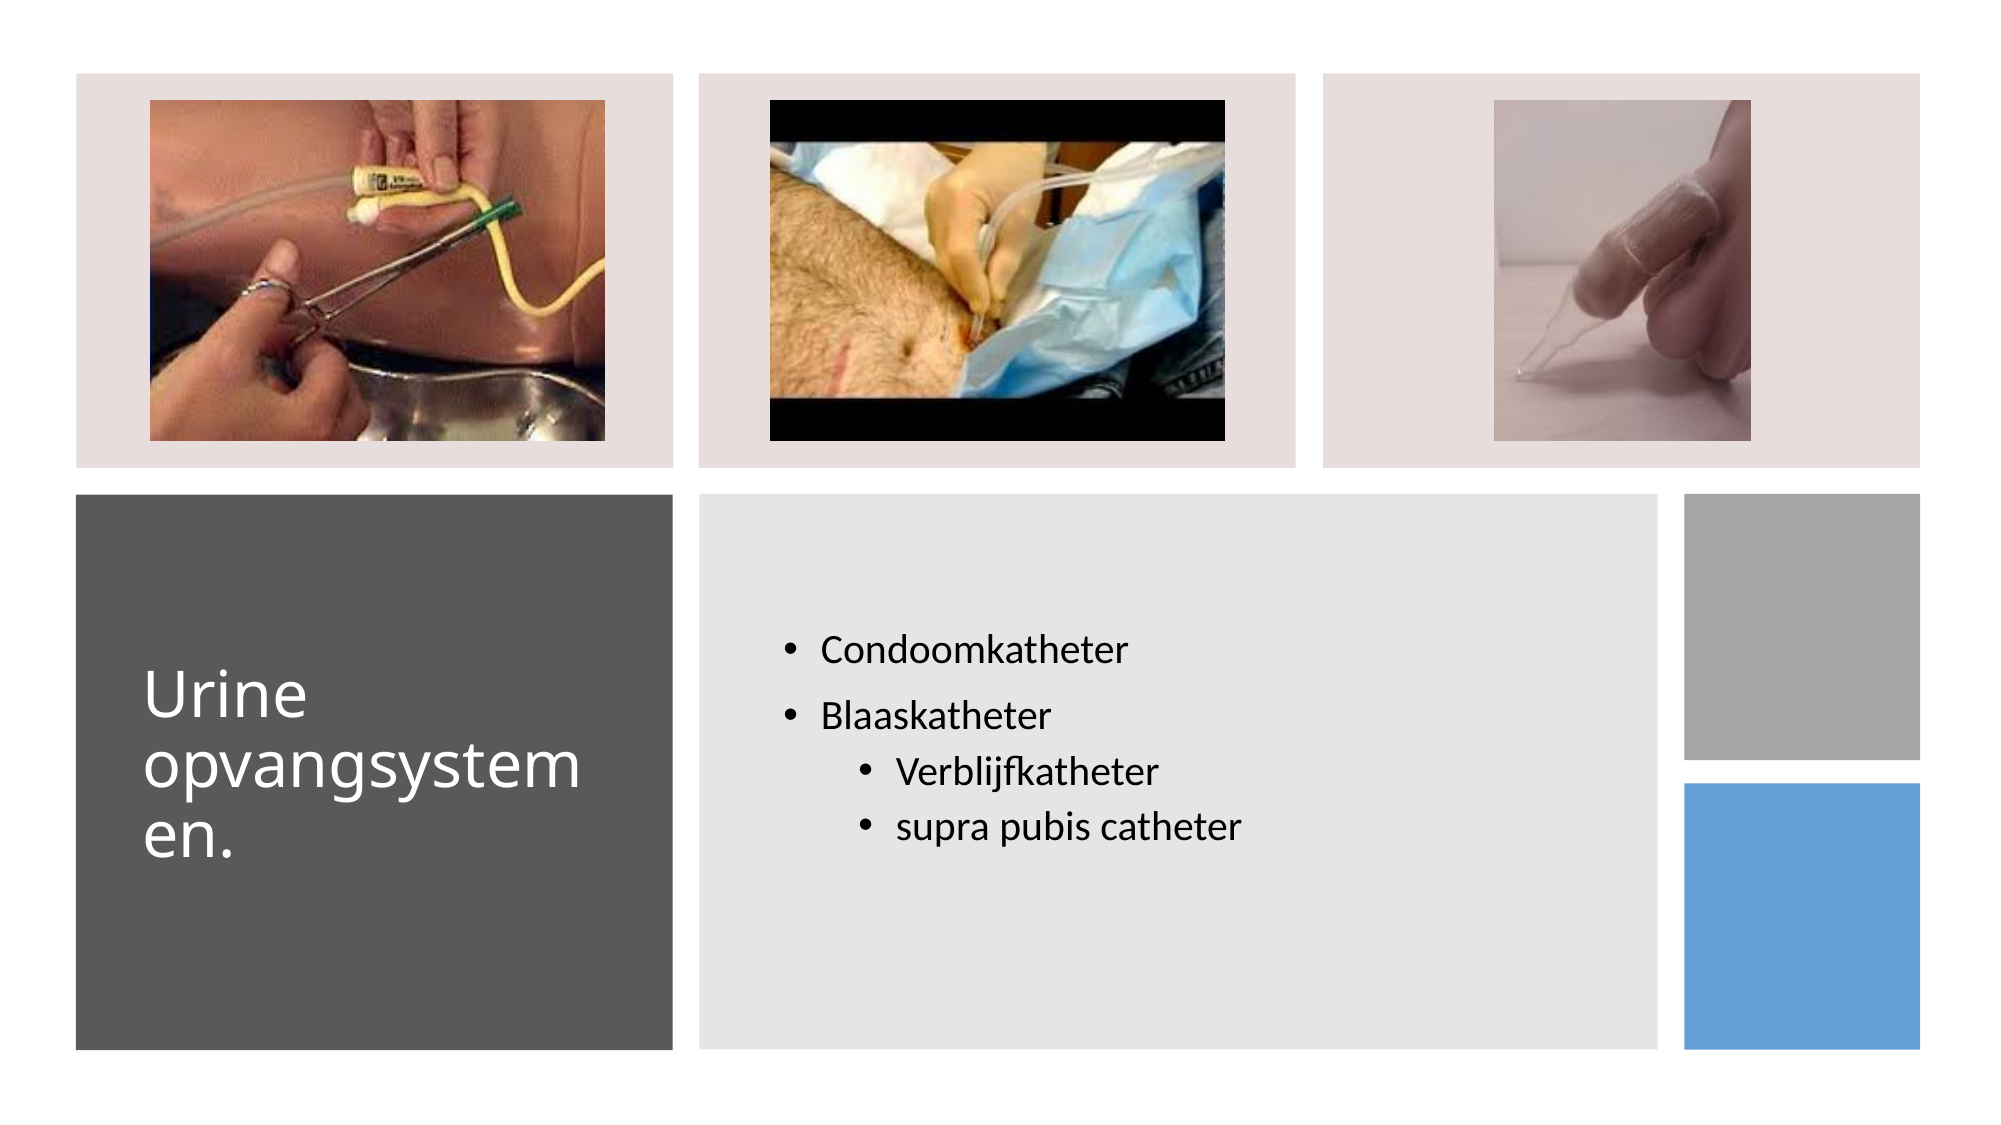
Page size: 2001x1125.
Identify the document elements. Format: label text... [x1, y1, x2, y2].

text_box [75, 72, 674, 469]
text_box [1322, 72, 1921, 469]
picture [770, 100, 1225, 441]
text_box [698, 493, 1659, 1051]
picture [150, 100, 605, 441]
text_box [698, 72, 1297, 469]
title Urine opvangsystemen. [127, 545, 629, 988]
text_box [1683, 782, 1921, 1051]
list Condoomkatheter Blaaskatheter Verblijfkatheter supra pubis catheter [768, 545, 1600, 988]
text_box [1683, 493, 1921, 761]
text_box [75, 493, 674, 1051]
picture [1494, 100, 1751, 441]
